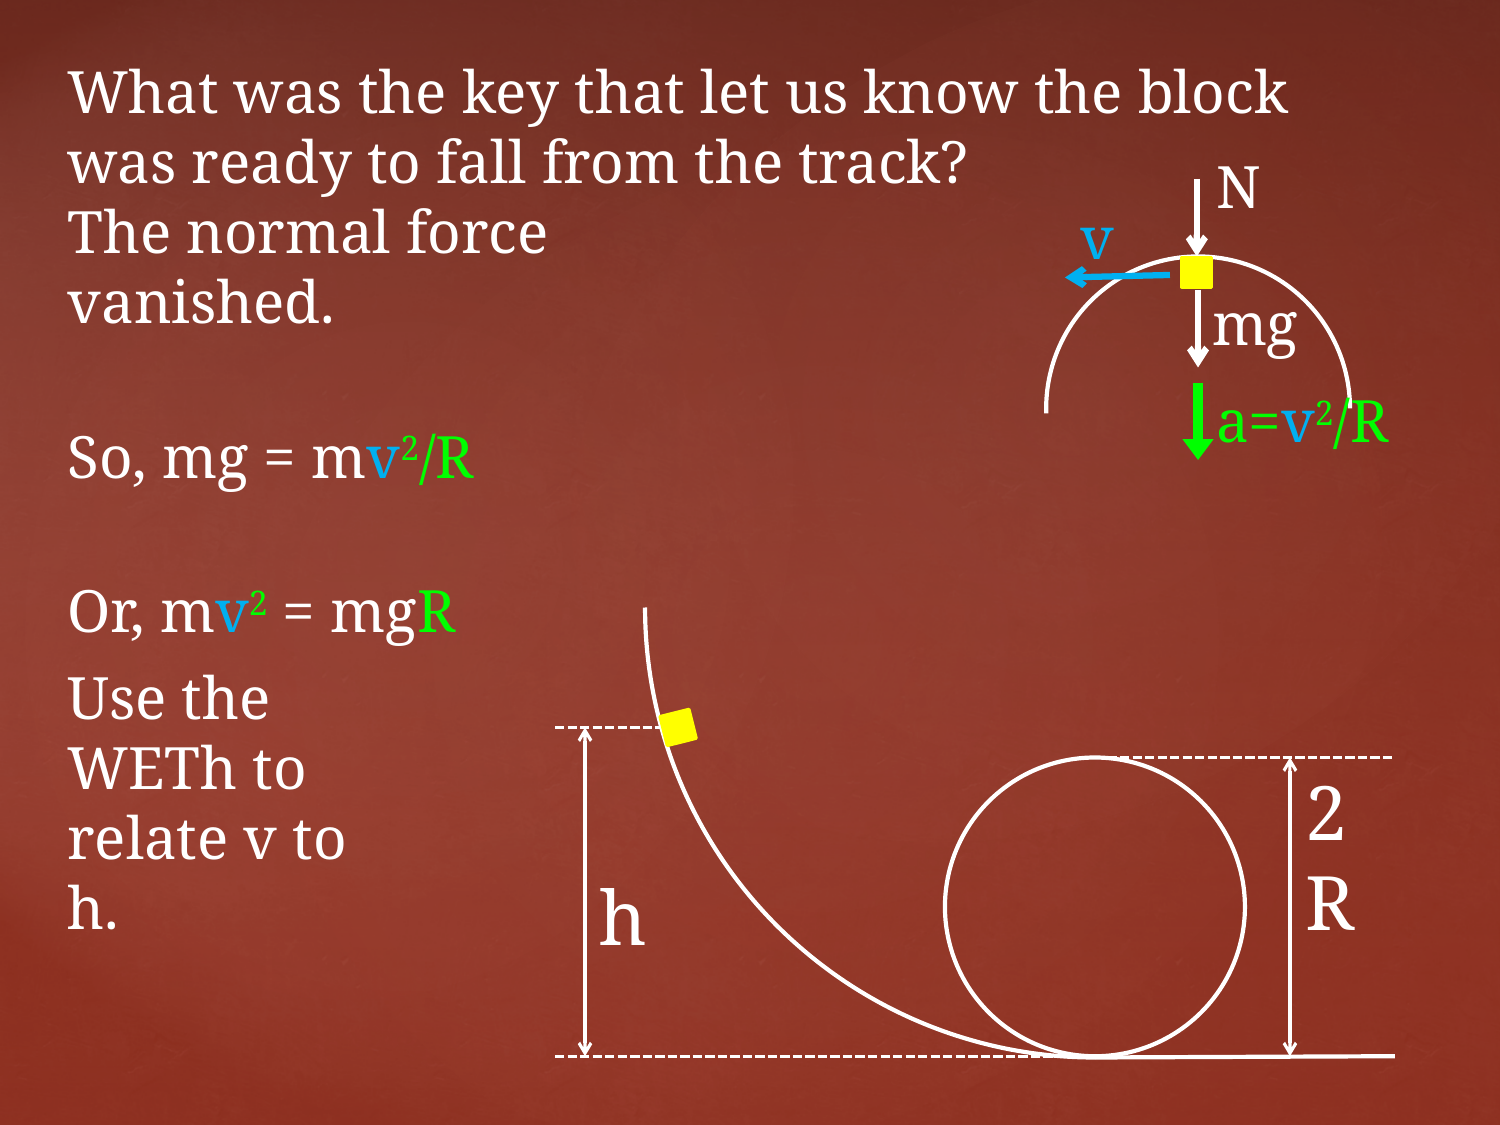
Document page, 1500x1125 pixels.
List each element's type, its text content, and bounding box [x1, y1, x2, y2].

text_box [1180, 256, 1213, 289]
text_box [644, 607, 1096, 1052]
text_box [1064, 274, 1171, 278]
text_box So, mg = mv2/R [52, 408, 503, 498]
text_box h [595, 845, 690, 968]
text_box [943, 755, 1247, 1052]
title What was the key that let us know the block was ready to fall from the track? [52, 52, 1373, 203]
text_box [658, 707, 698, 748]
text_box mg [1199, 289, 1314, 365]
text_box The normal force vanished. [52, 267, 788, 343]
text_box a=v2/R [1202, 386, 1409, 462]
text_box v [1064, 203, 1140, 272]
text_box [1045, 256, 1350, 414]
text_box Or, mv2 = mgR [52, 562, 503, 652]
text_box Use the WETh to relate v to h. [52, 793, 428, 949]
text_box N [1201, 152, 1290, 228]
text_box 2R [1300, 830, 1410, 954]
